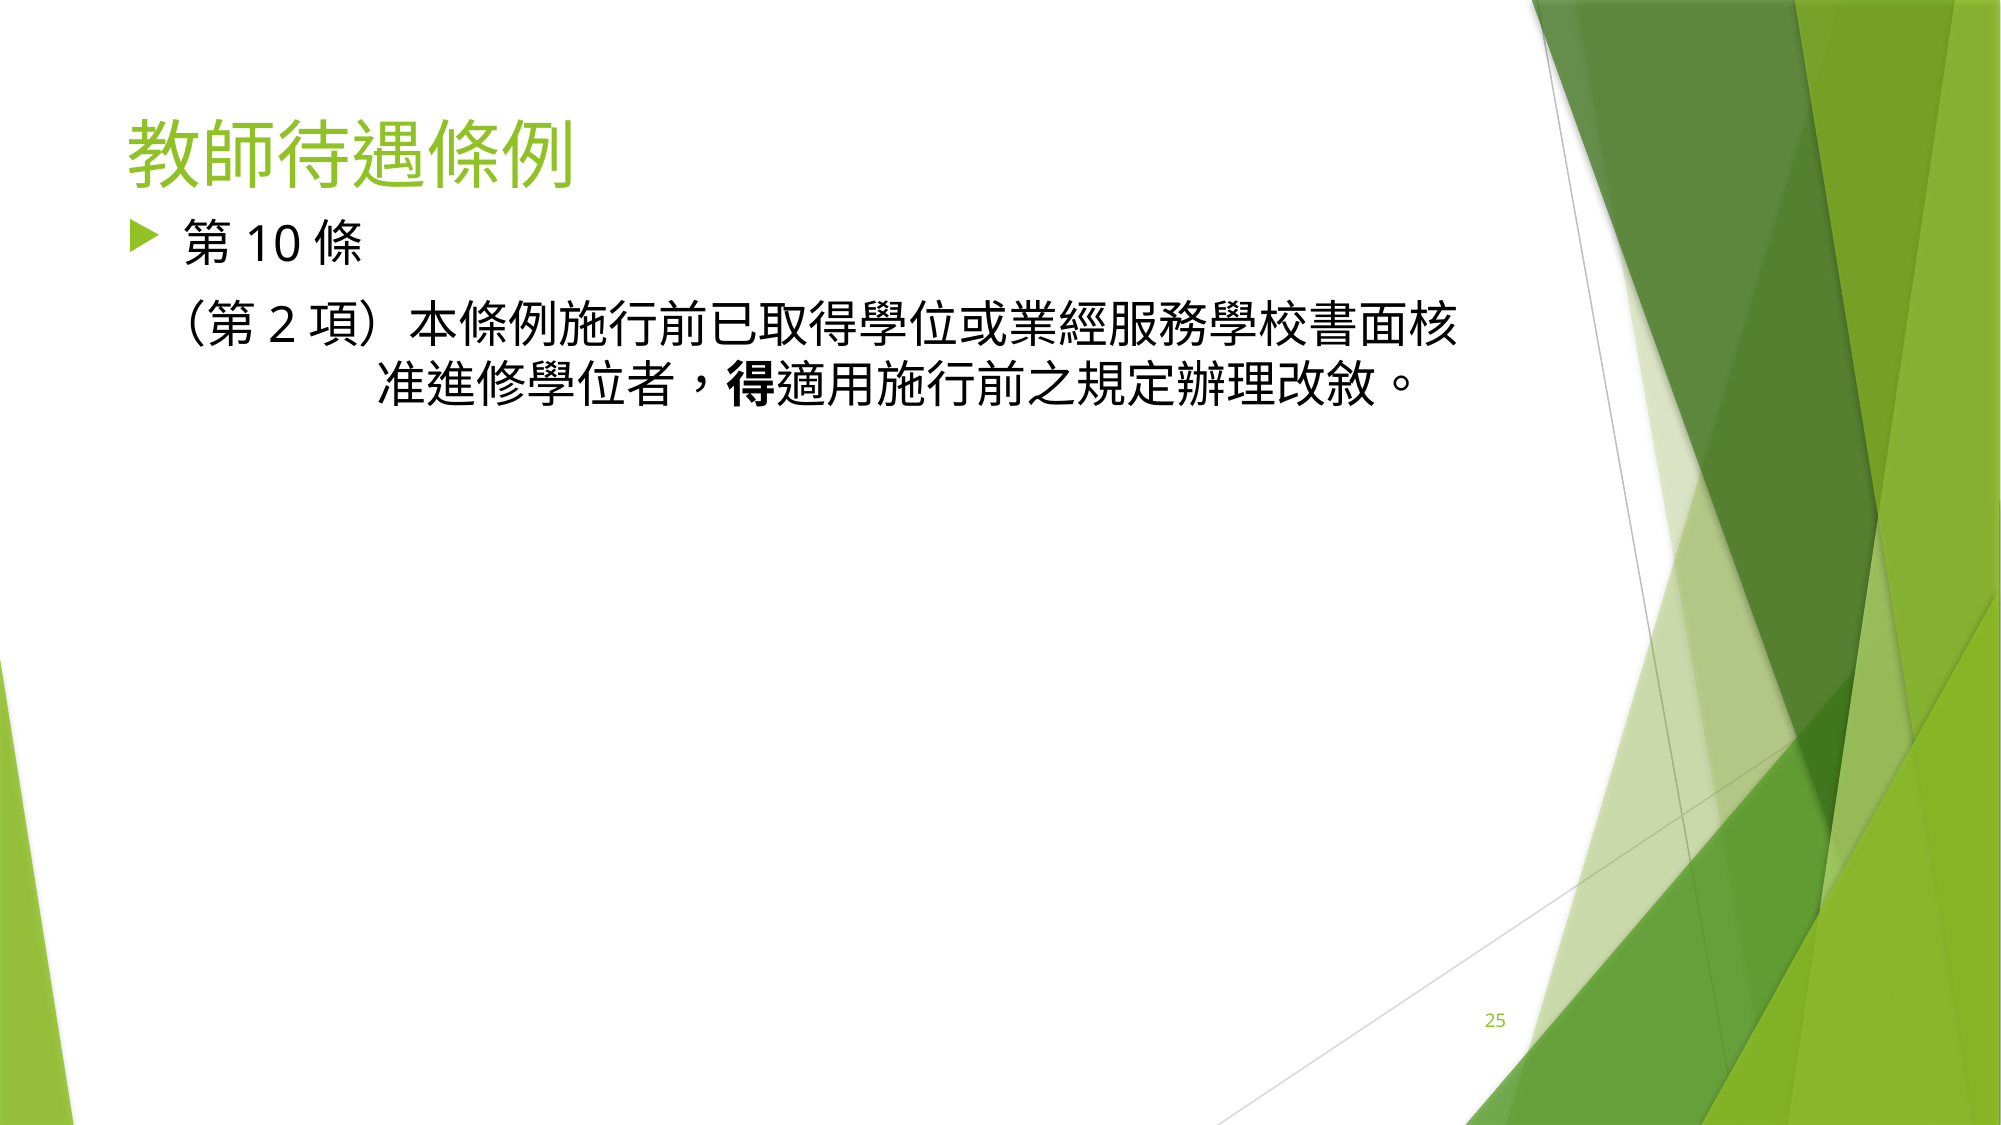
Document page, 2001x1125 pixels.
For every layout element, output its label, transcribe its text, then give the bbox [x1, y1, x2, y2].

title 教師待遇條例 [111, 99, 1522, 203]
list 第10條 （第2項）本條例施行前已取得學位或業經服務學校書面核准進修學位者，得適用施行前之規定辦理改敘。 [111, 203, 1522, 975]
slide_number 25 [1409, 991, 1522, 1051]
